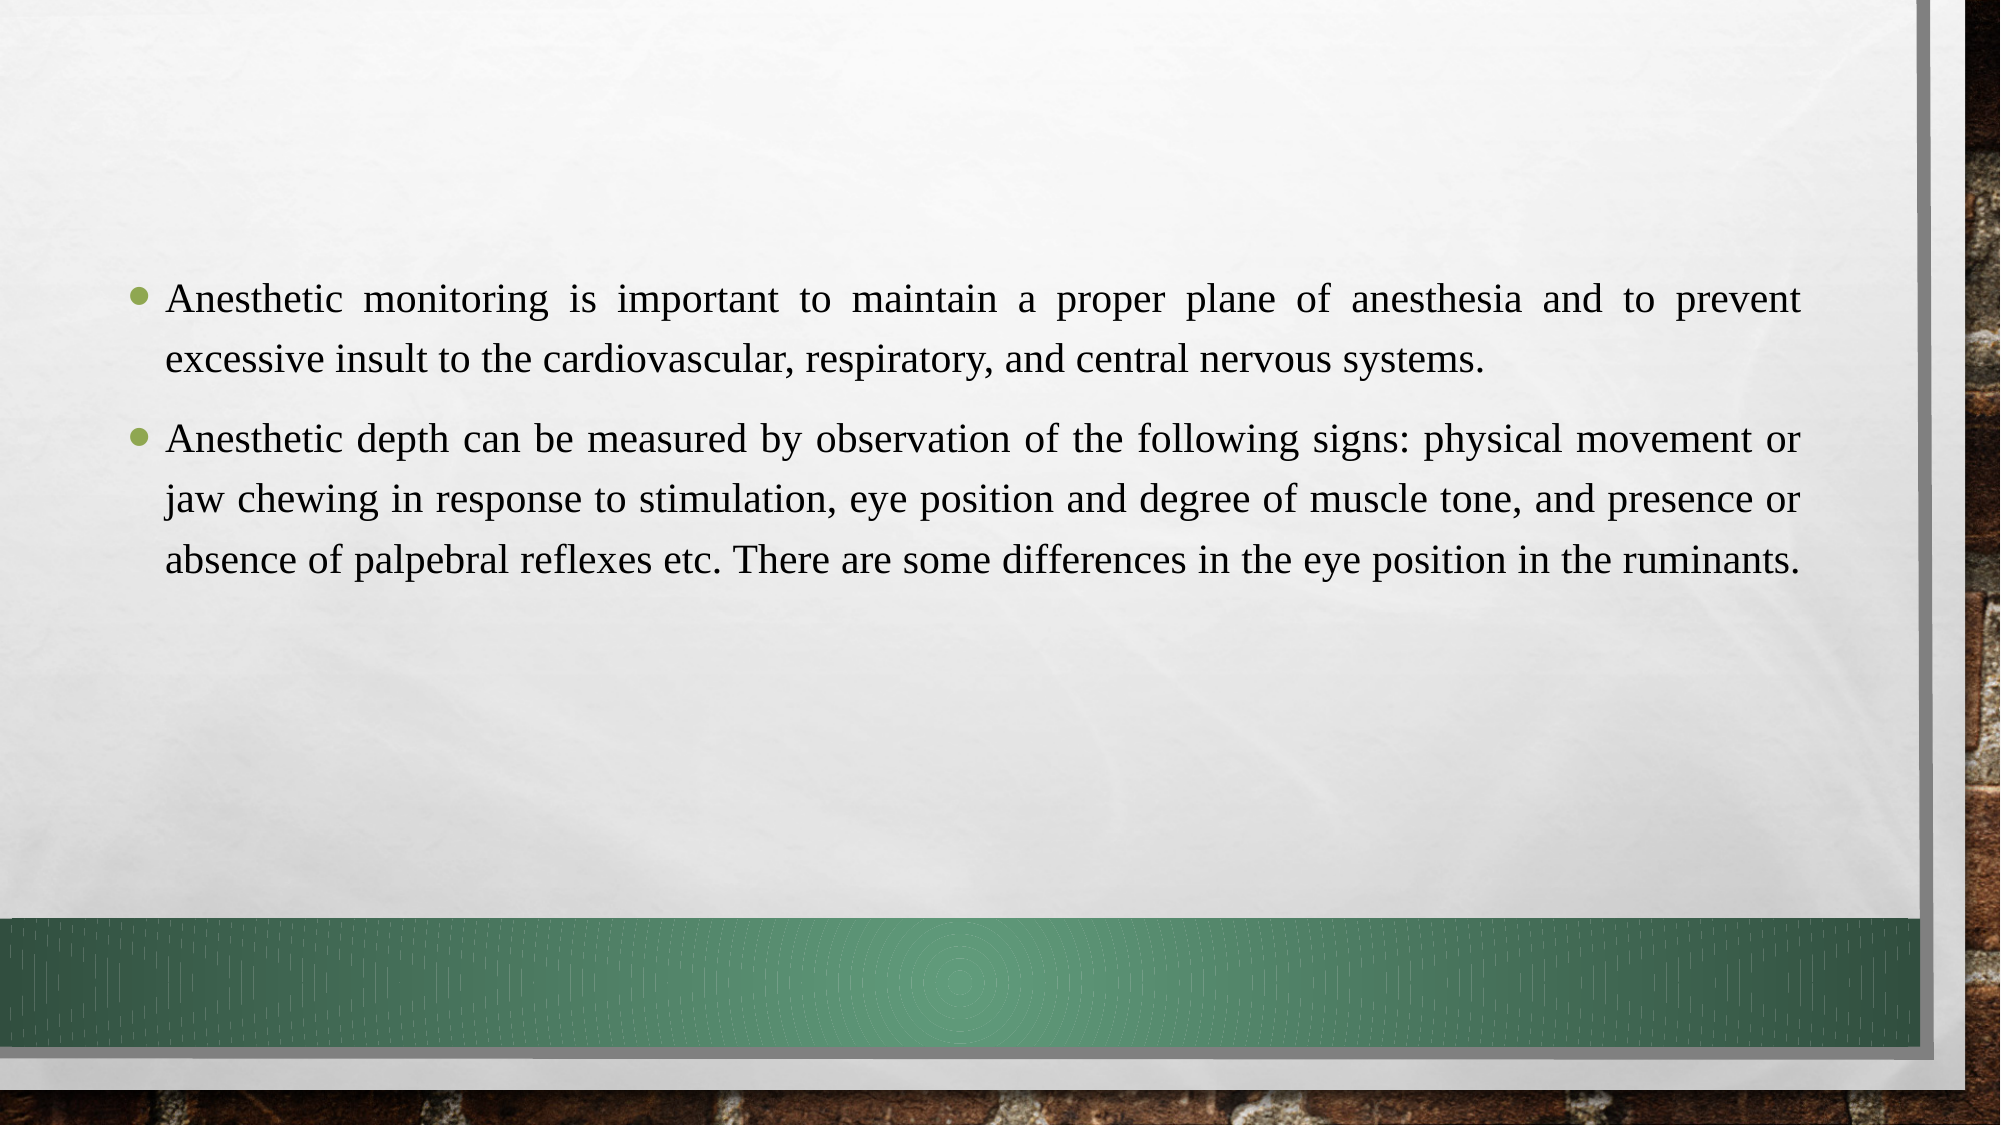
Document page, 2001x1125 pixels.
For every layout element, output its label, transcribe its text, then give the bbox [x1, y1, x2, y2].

picture [0, 0, 2000, 1125]
list Anesthetic monitoring is important to maintain a proper plane of anesthesia and to prevent excessive insult to the cardiovascular, respiratory, and central nervous systems. Anesthetic depth can be measured by observation of the following signs: physical movement or jaw chewing in response to stimulation, eye position and degree of muscle tone, and presence or absence of palpebral reflexes etc. There are some differences in the eye position in the ruminants. [112, 149, 1818, 693]
